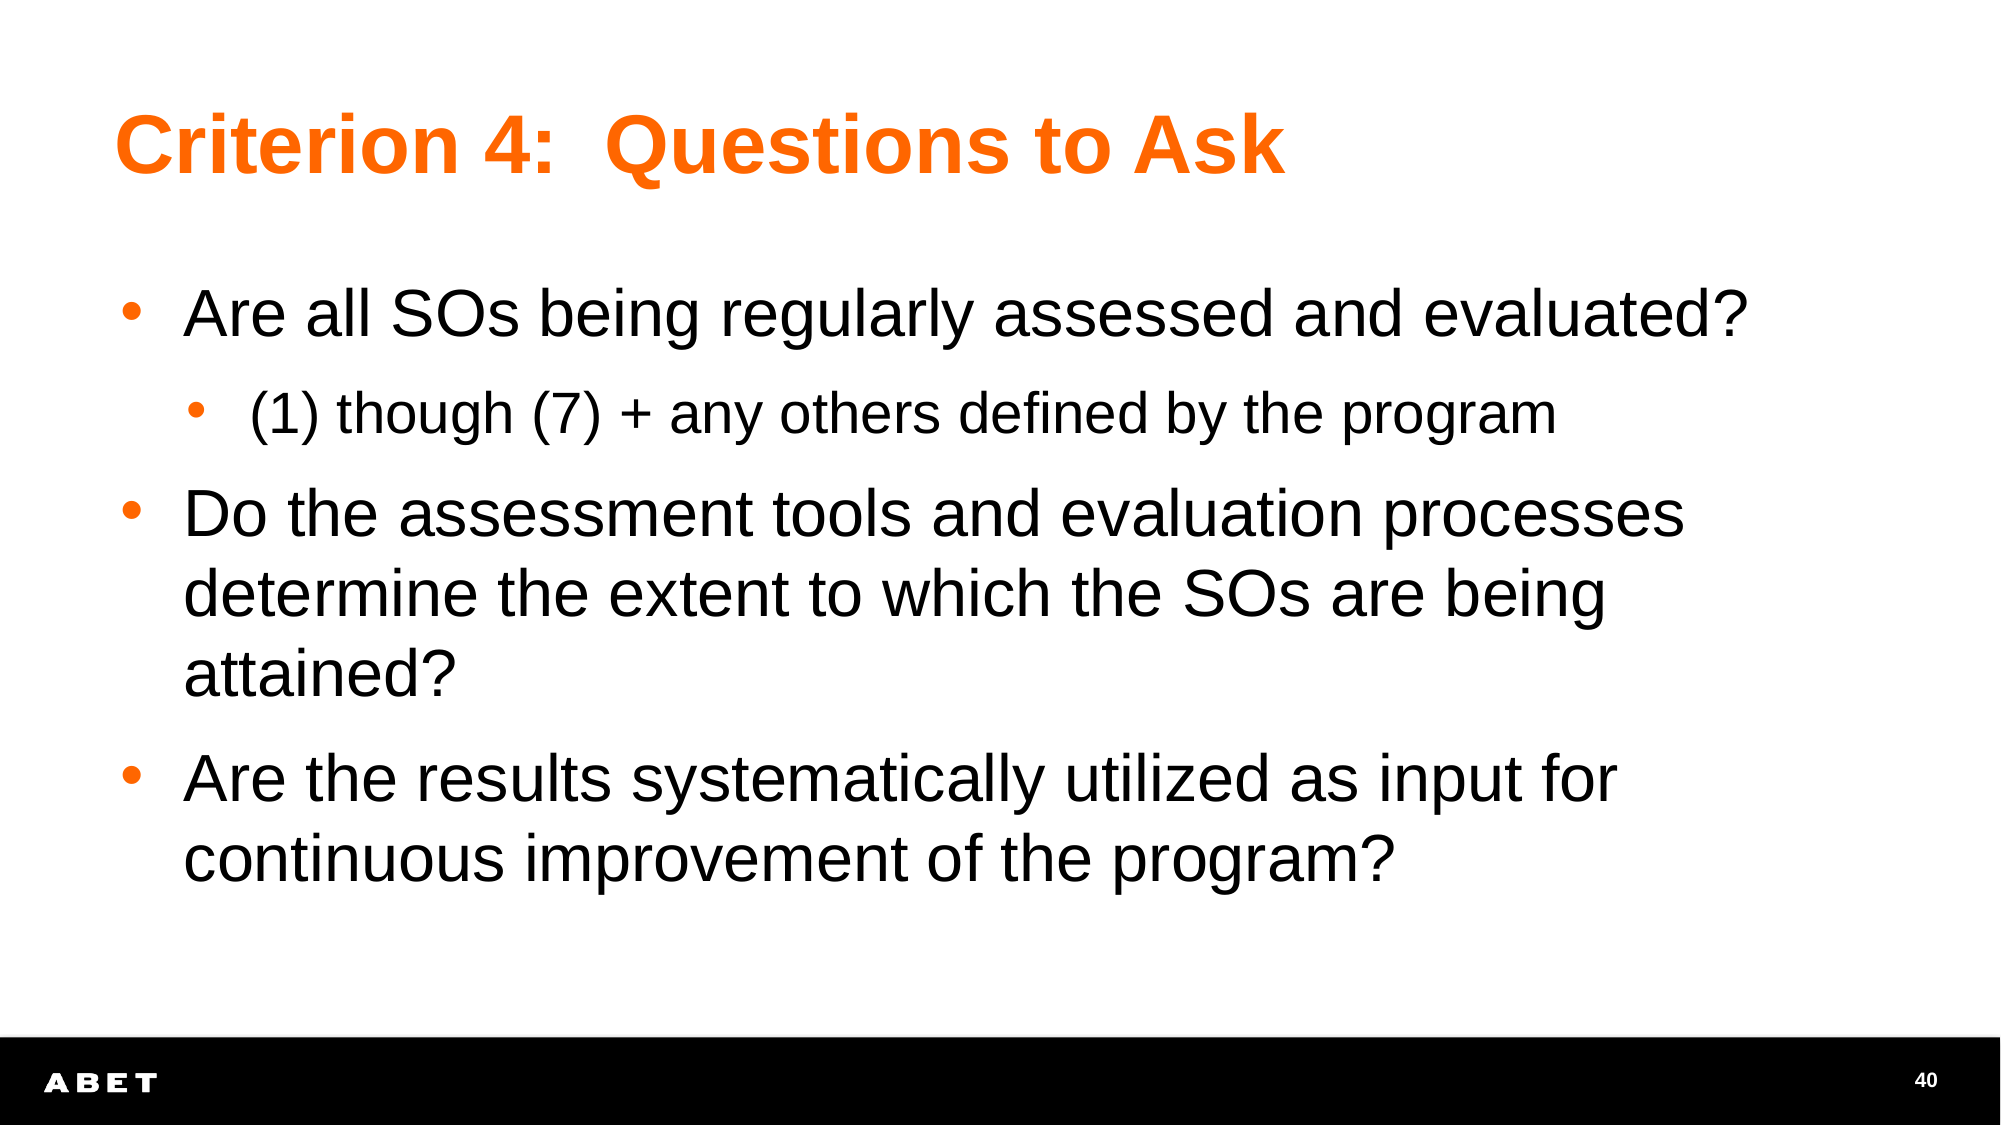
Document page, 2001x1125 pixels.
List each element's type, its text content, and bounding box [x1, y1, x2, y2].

list Are all SOs being regularly assessed and evaluated? (1) though (7) + any others defined by the program Do the assessment tools and evaluation processes determine the extent to which the SOs are being attained? Are the results systematically utilized as input for continuous improvement of the program? [99, 262, 1900, 975]
picture [16, 1052, 184, 1113]
title Criterion 4: Questions to Ask [99, 82, 1900, 213]
